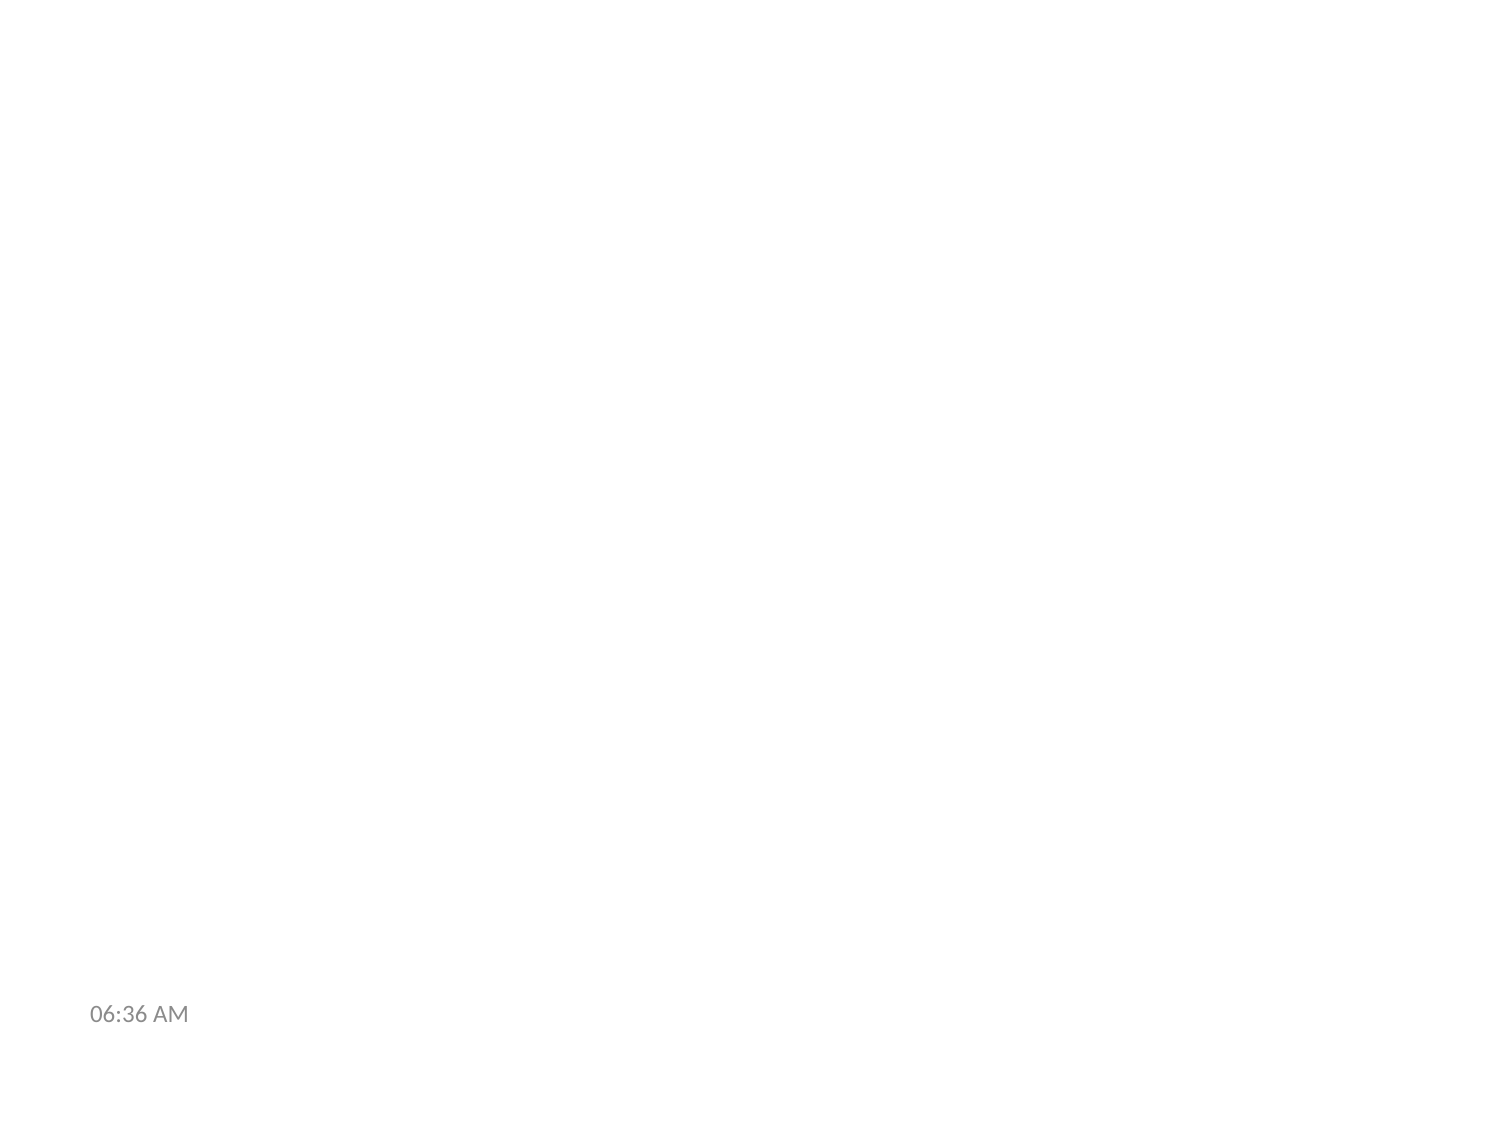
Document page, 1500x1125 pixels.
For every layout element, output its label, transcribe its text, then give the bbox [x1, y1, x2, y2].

text_box 3:35 PM [75, 982, 425, 1043]
